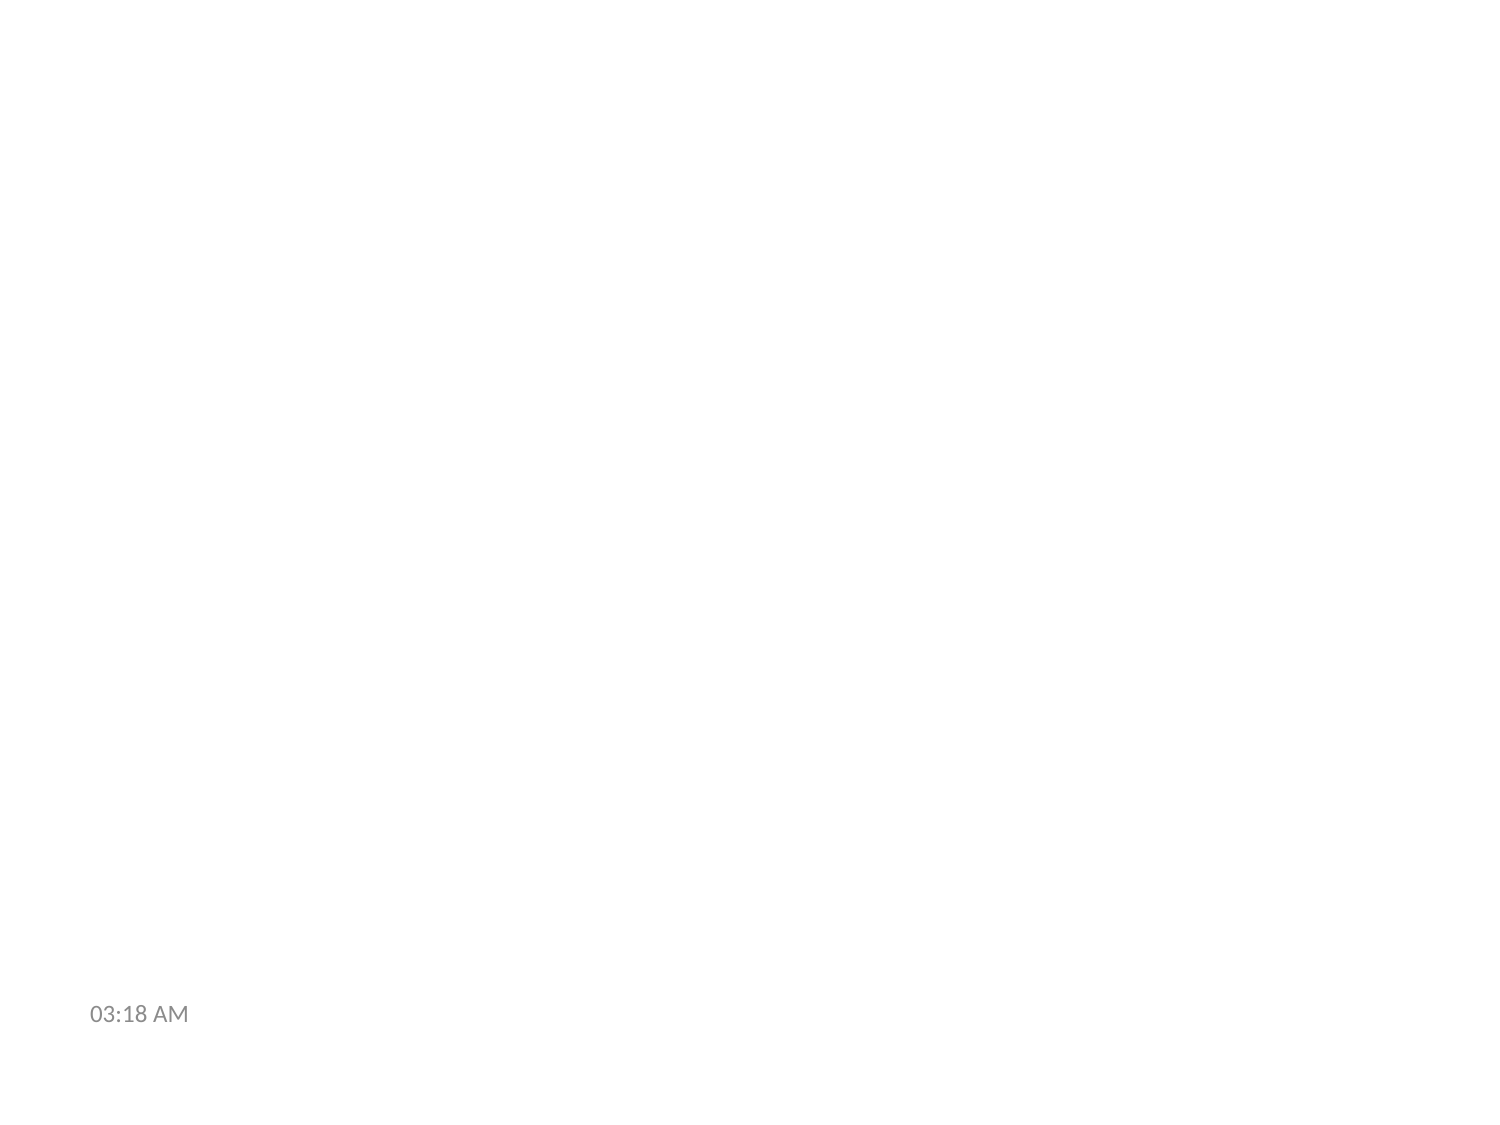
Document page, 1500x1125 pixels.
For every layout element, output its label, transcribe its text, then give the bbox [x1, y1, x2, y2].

text_box 3:35 PM [75, 982, 425, 1043]
